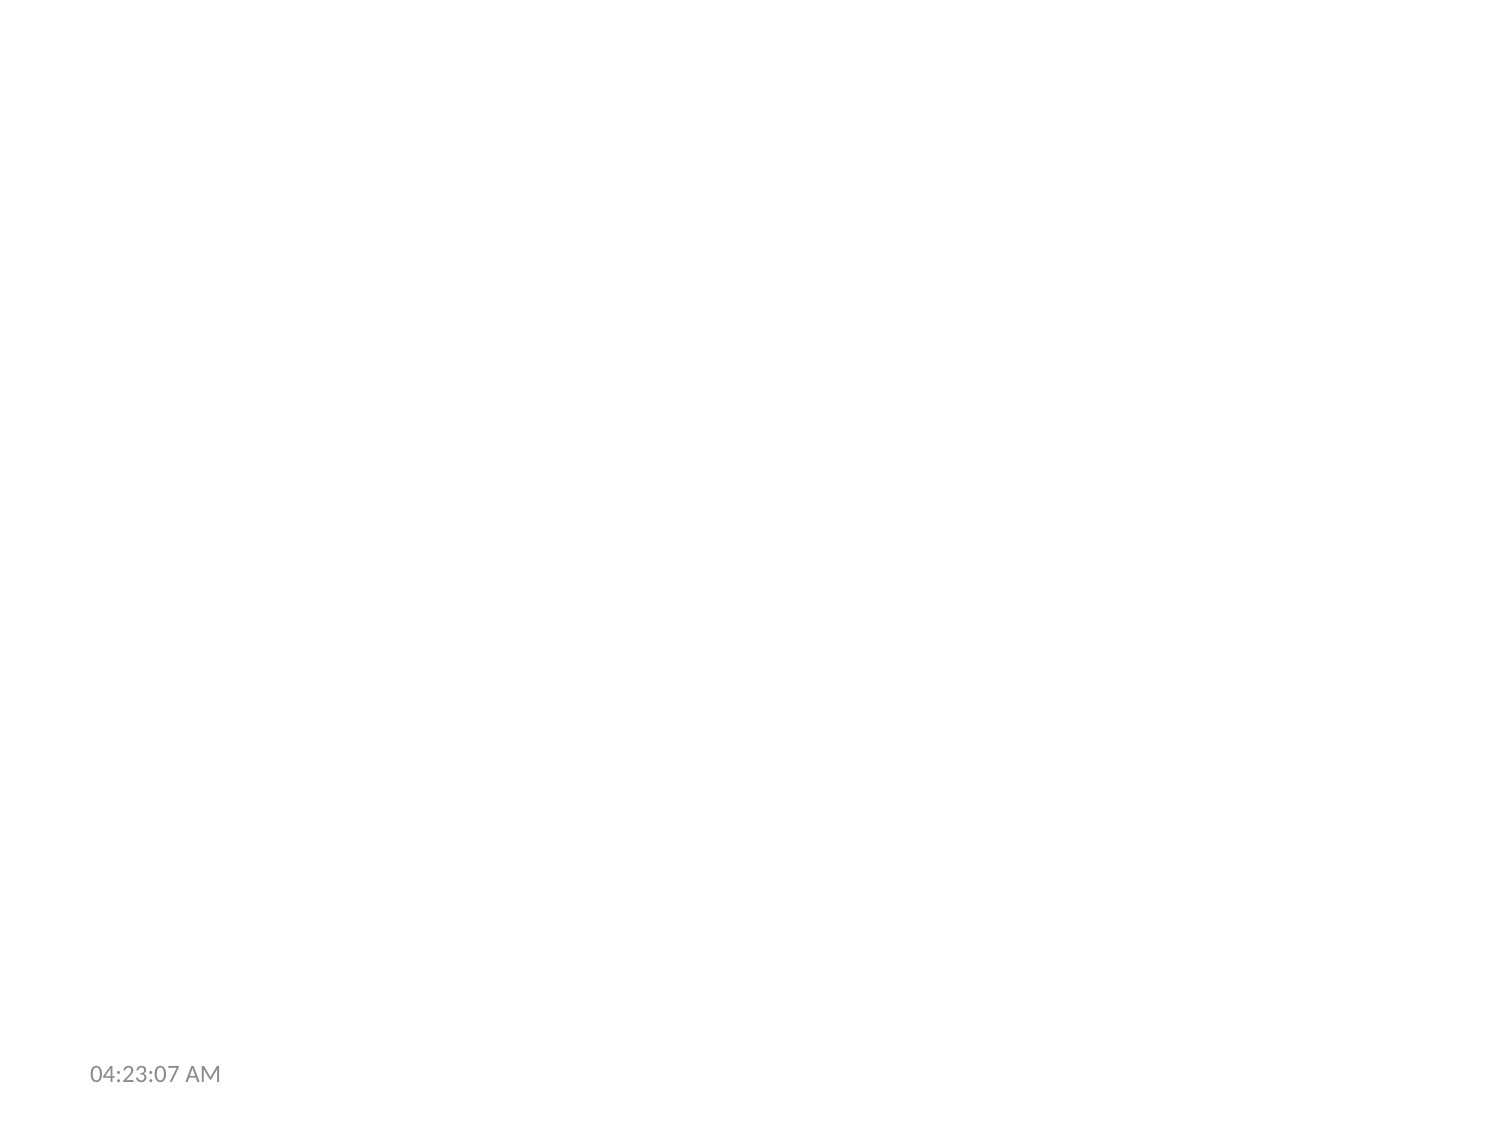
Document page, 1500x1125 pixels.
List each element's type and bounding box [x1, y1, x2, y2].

slide_number [75, 1042, 425, 1103]
